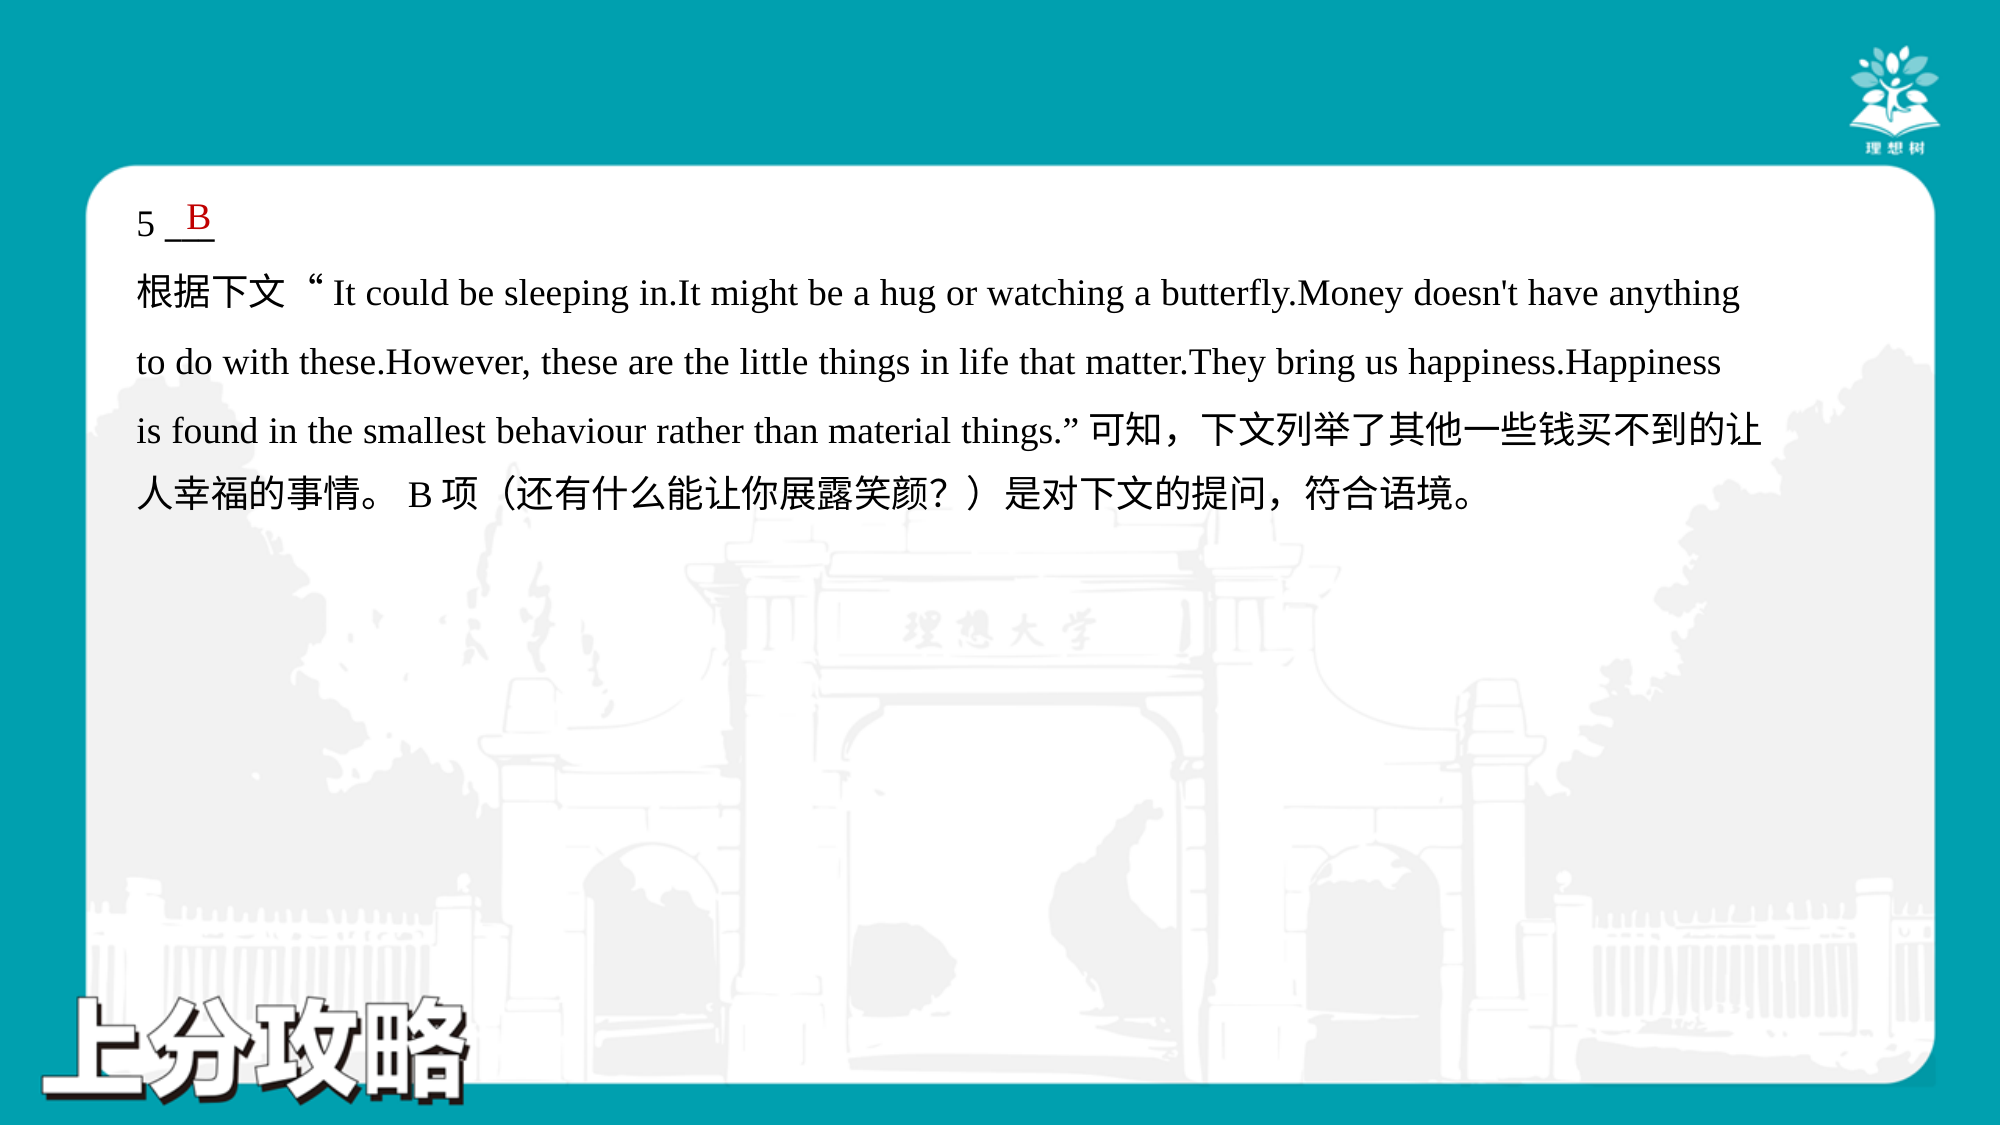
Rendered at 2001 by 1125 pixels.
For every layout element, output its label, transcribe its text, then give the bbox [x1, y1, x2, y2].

text_box B [172, 170, 226, 230]
picture [0, 0, 2000, 1125]
text_box 5 ___ [136, 176, 1865, 237]
text_box 根据下文“It could be sleeping in.It might be a hug or watching a butterfly.Money doesn't have anything to do with these.However, these are the little things in life that matter.They bring us happiness.Happiness is found in the smallest behaviour rather than material things.”可知，下文列举了其他一些钱买不到的让 人幸福的事情。B项（还有什么能让你展露笑颜？）是对下文的提问，符合语境。 [136, 244, 1865, 509]
